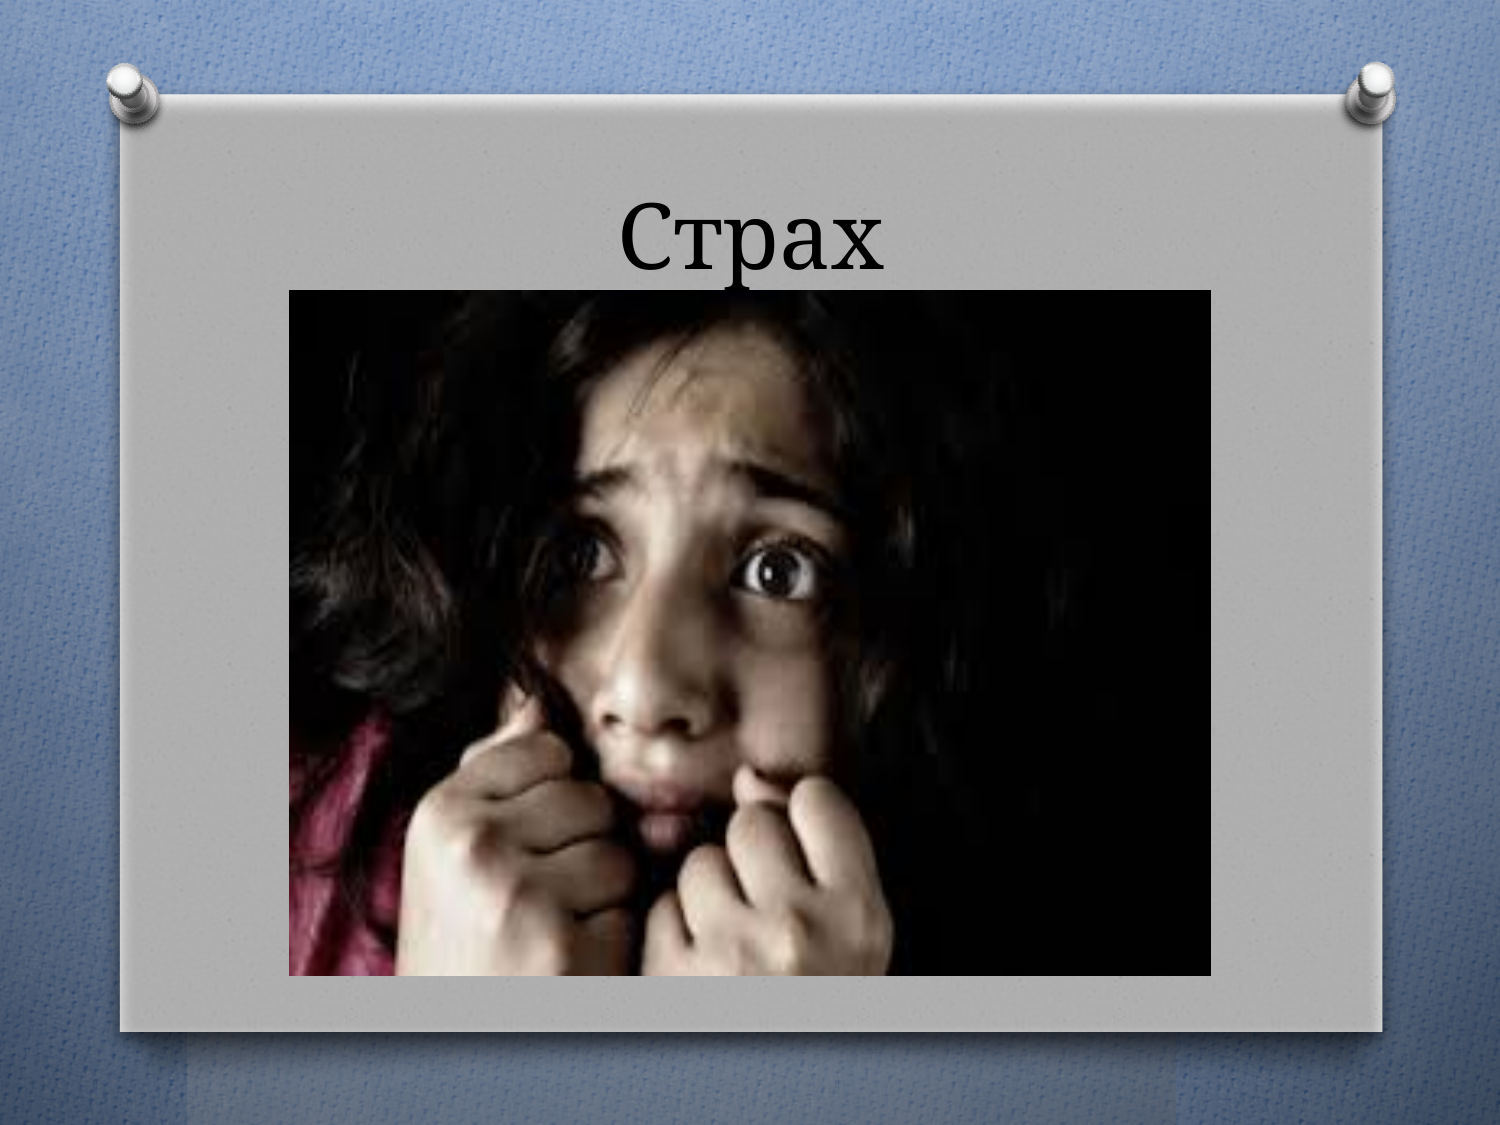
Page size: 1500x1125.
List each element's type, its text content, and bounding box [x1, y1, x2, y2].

picture [1317, 35, 1439, 156]
picture [75, 29, 198, 153]
title Страх [179, 134, 1323, 332]
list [288, 290, 1211, 977]
